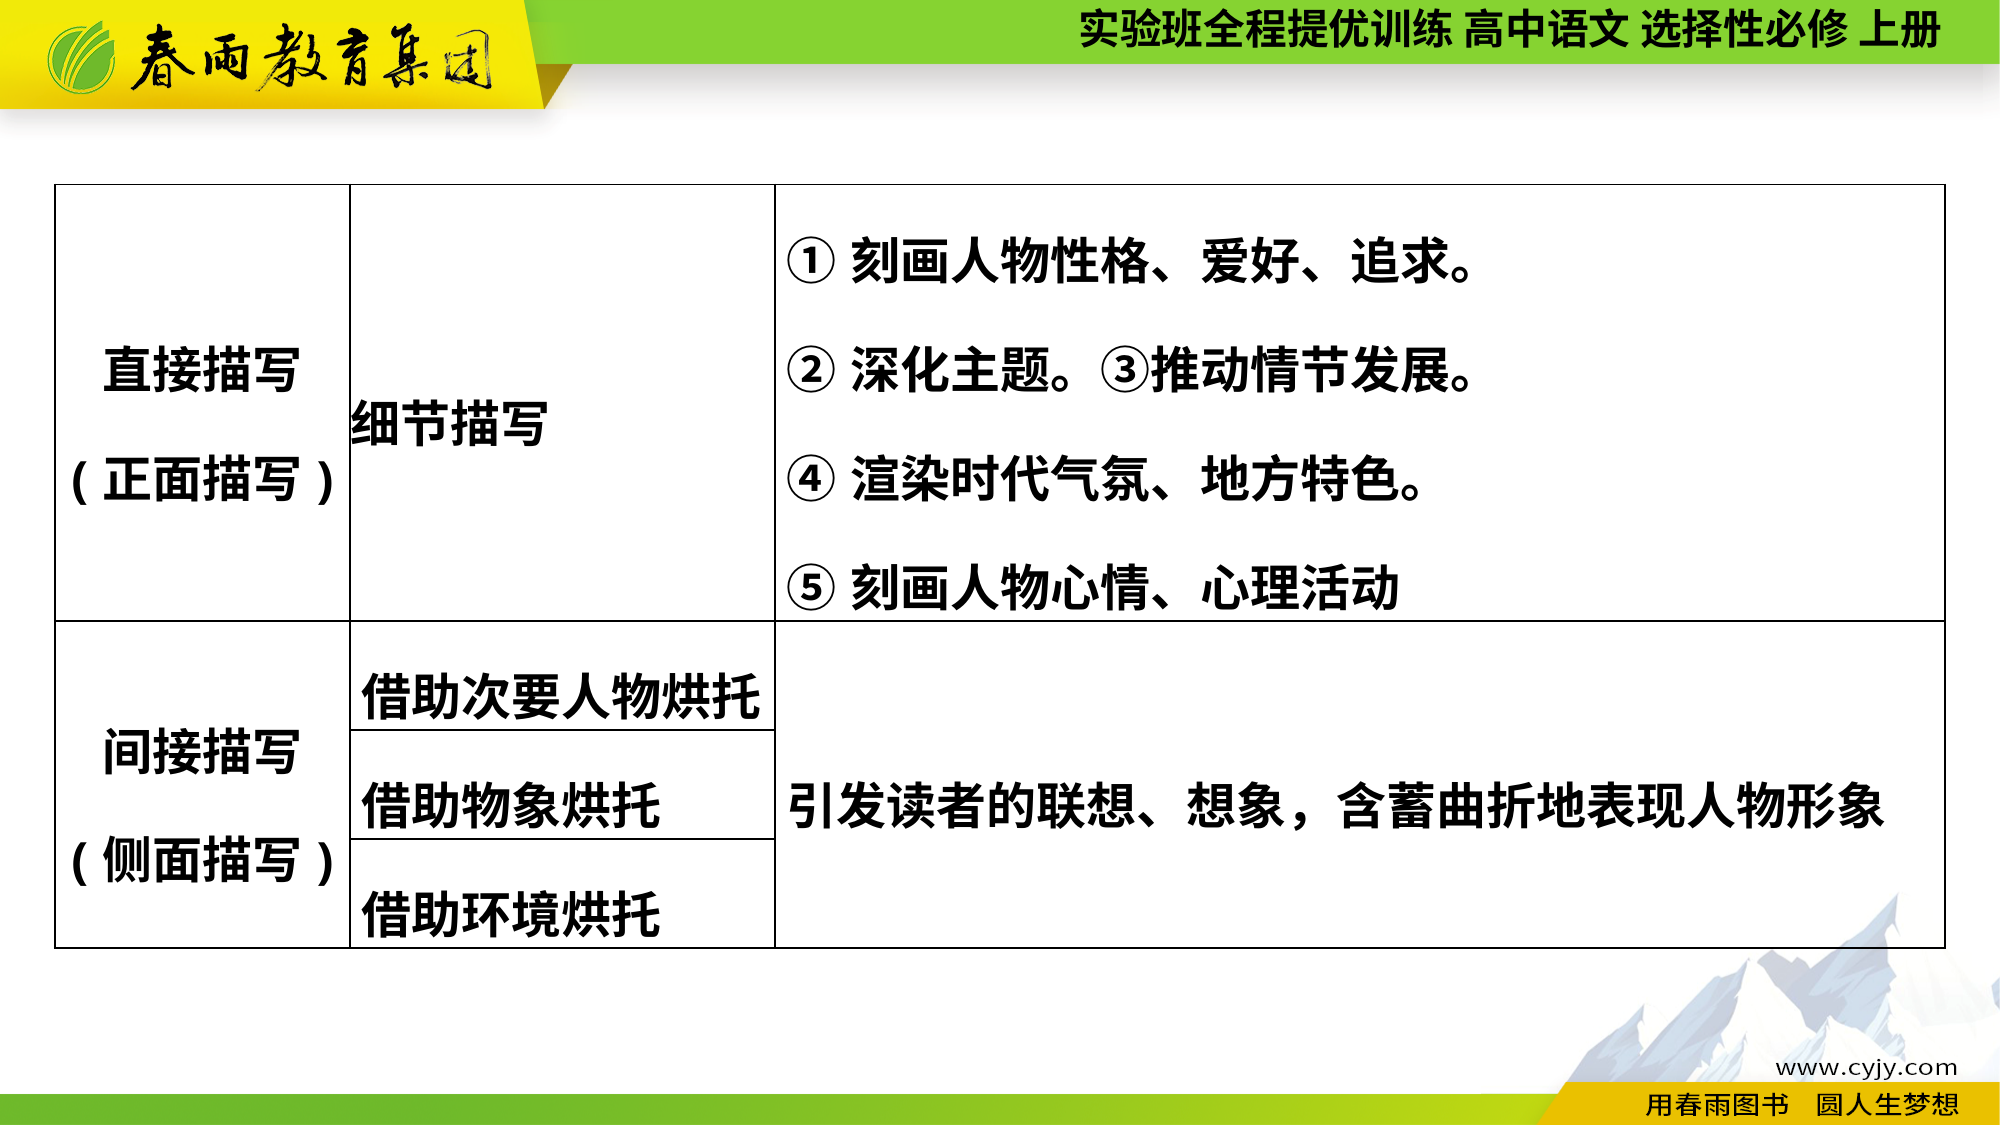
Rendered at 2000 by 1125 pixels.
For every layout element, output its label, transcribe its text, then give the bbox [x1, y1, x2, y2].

table_cell 间接描写 (侧面描写) [56, 622, 349, 947]
table_cell 借助次要人物烘托 [351, 622, 774, 729]
picture [0, 0, 2000, 1125]
table_header 细节描写 [351, 185, 774, 620]
table_cell 借助物象烘托 [351, 731, 774, 838]
table_header ①刻画人物性格、爱好、追求。 ②深化主题。③推动情节发展。 ④渲染时代气氛、地方特色。 ⑤刻画人物心情、心理活动 [776, 185, 1944, 620]
table_cell 借助环境烘托 [351, 840, 774, 947]
table_cell 引发读者的联想、想象，含蓄曲折地表现人物形象 [776, 622, 1944, 947]
table_header 直接描写 (正面描写) [56, 185, 349, 620]
